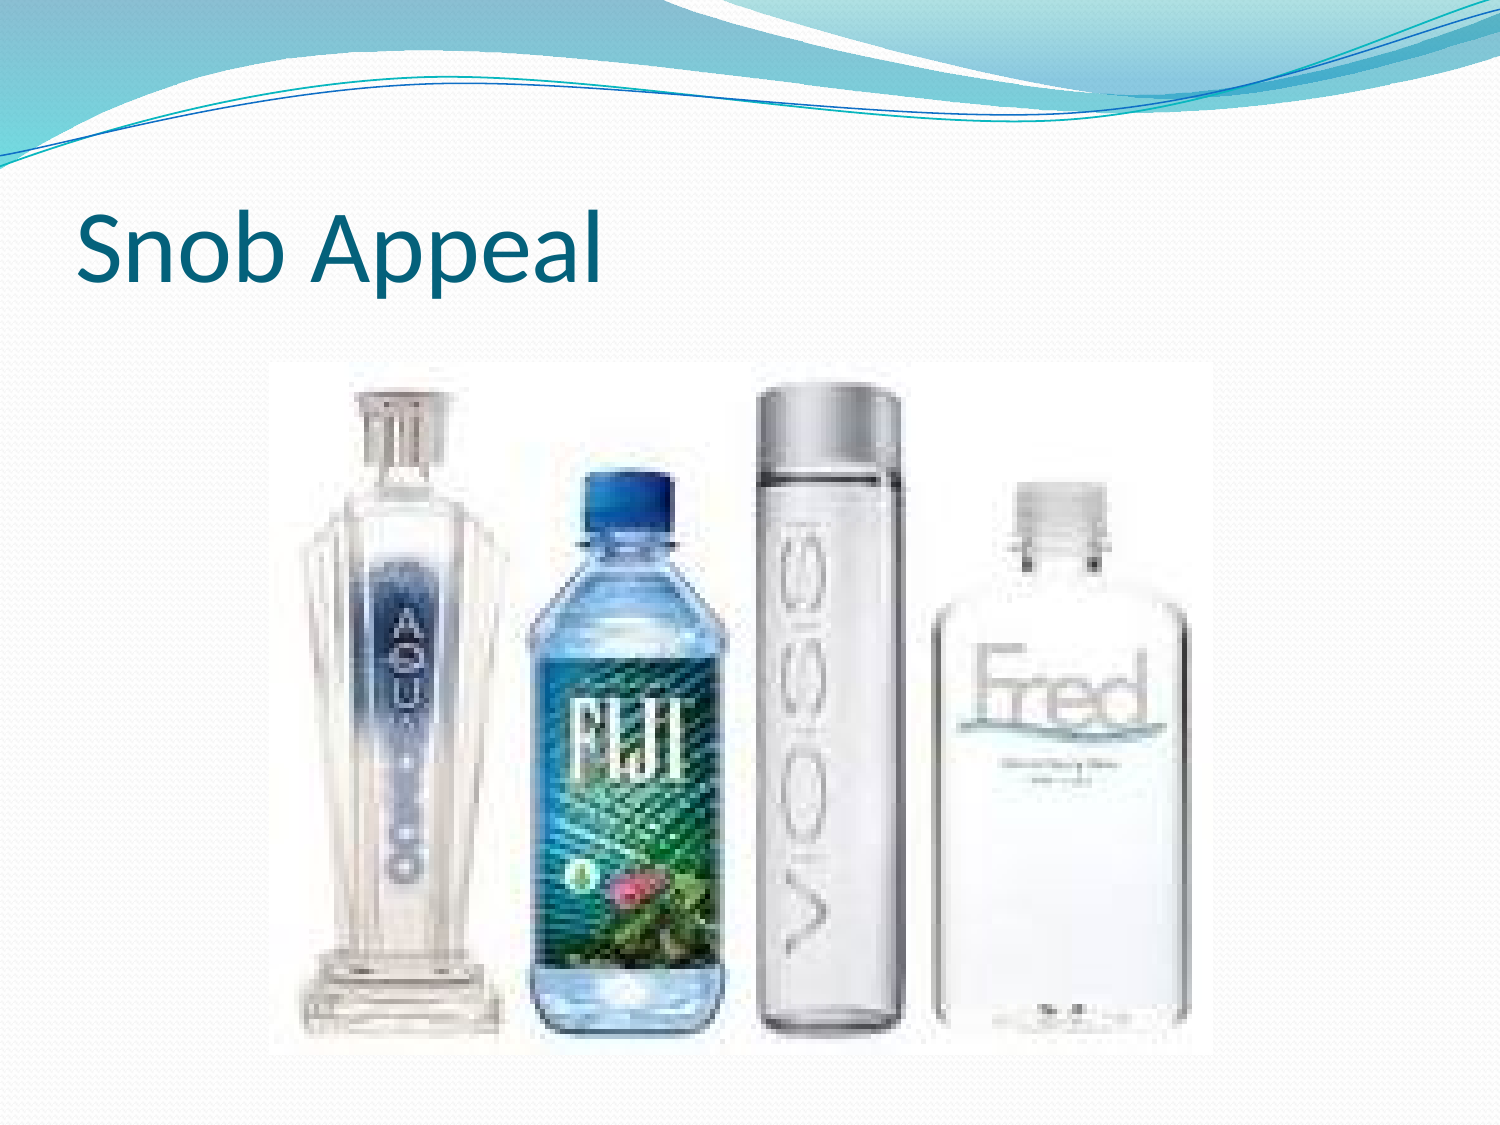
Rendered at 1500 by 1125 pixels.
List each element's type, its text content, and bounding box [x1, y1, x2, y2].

title Snob Appeal [75, 115, 1425, 303]
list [269, 362, 1213, 1055]
